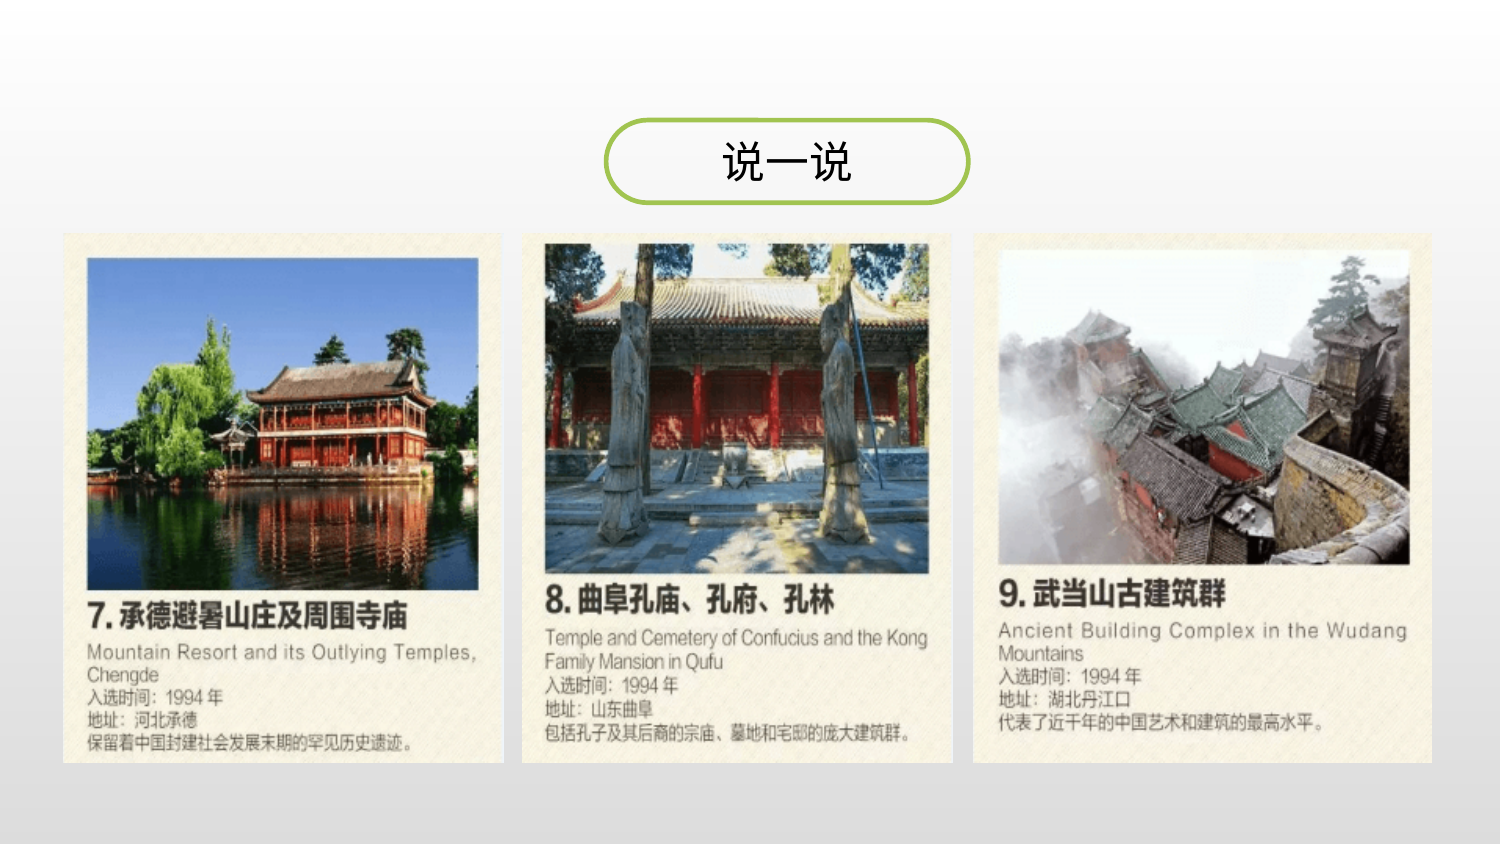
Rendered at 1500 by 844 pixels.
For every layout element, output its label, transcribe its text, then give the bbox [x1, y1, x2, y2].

picture [63, 233, 504, 763]
picture [522, 233, 953, 763]
picture [972, 233, 1432, 763]
text_box 说一说 [605, 119, 970, 204]
